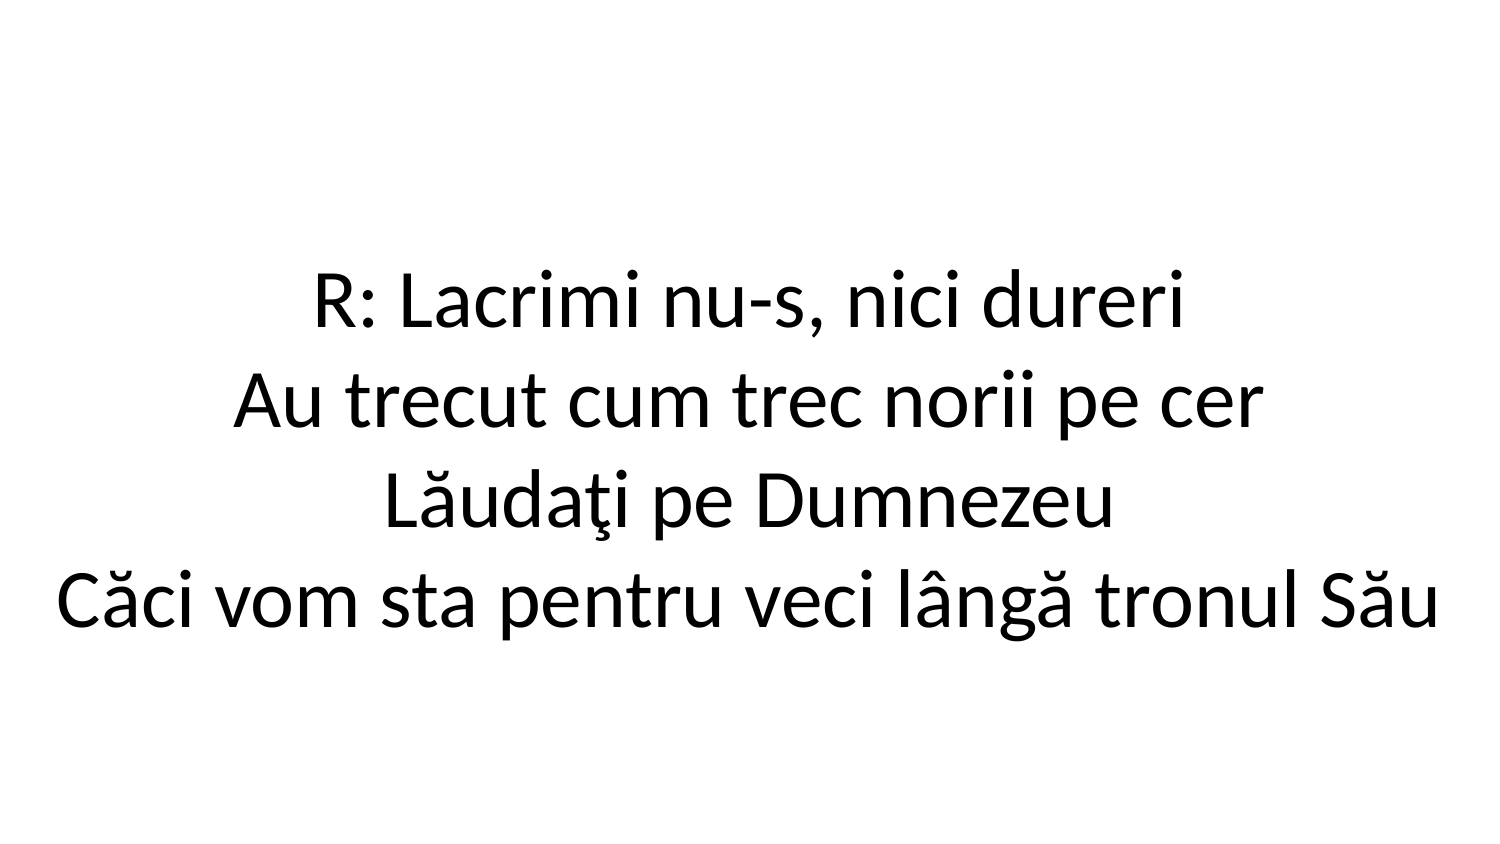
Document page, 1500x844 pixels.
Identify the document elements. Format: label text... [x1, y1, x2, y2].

text_box R: Lacrimi nu-s, nici dureri Au trecut cum trec norii pe cer Lăudaţi pe Dumnezeu Căci vom sta pentru veci lângă tronul Său [42, 192, 1458, 652]
